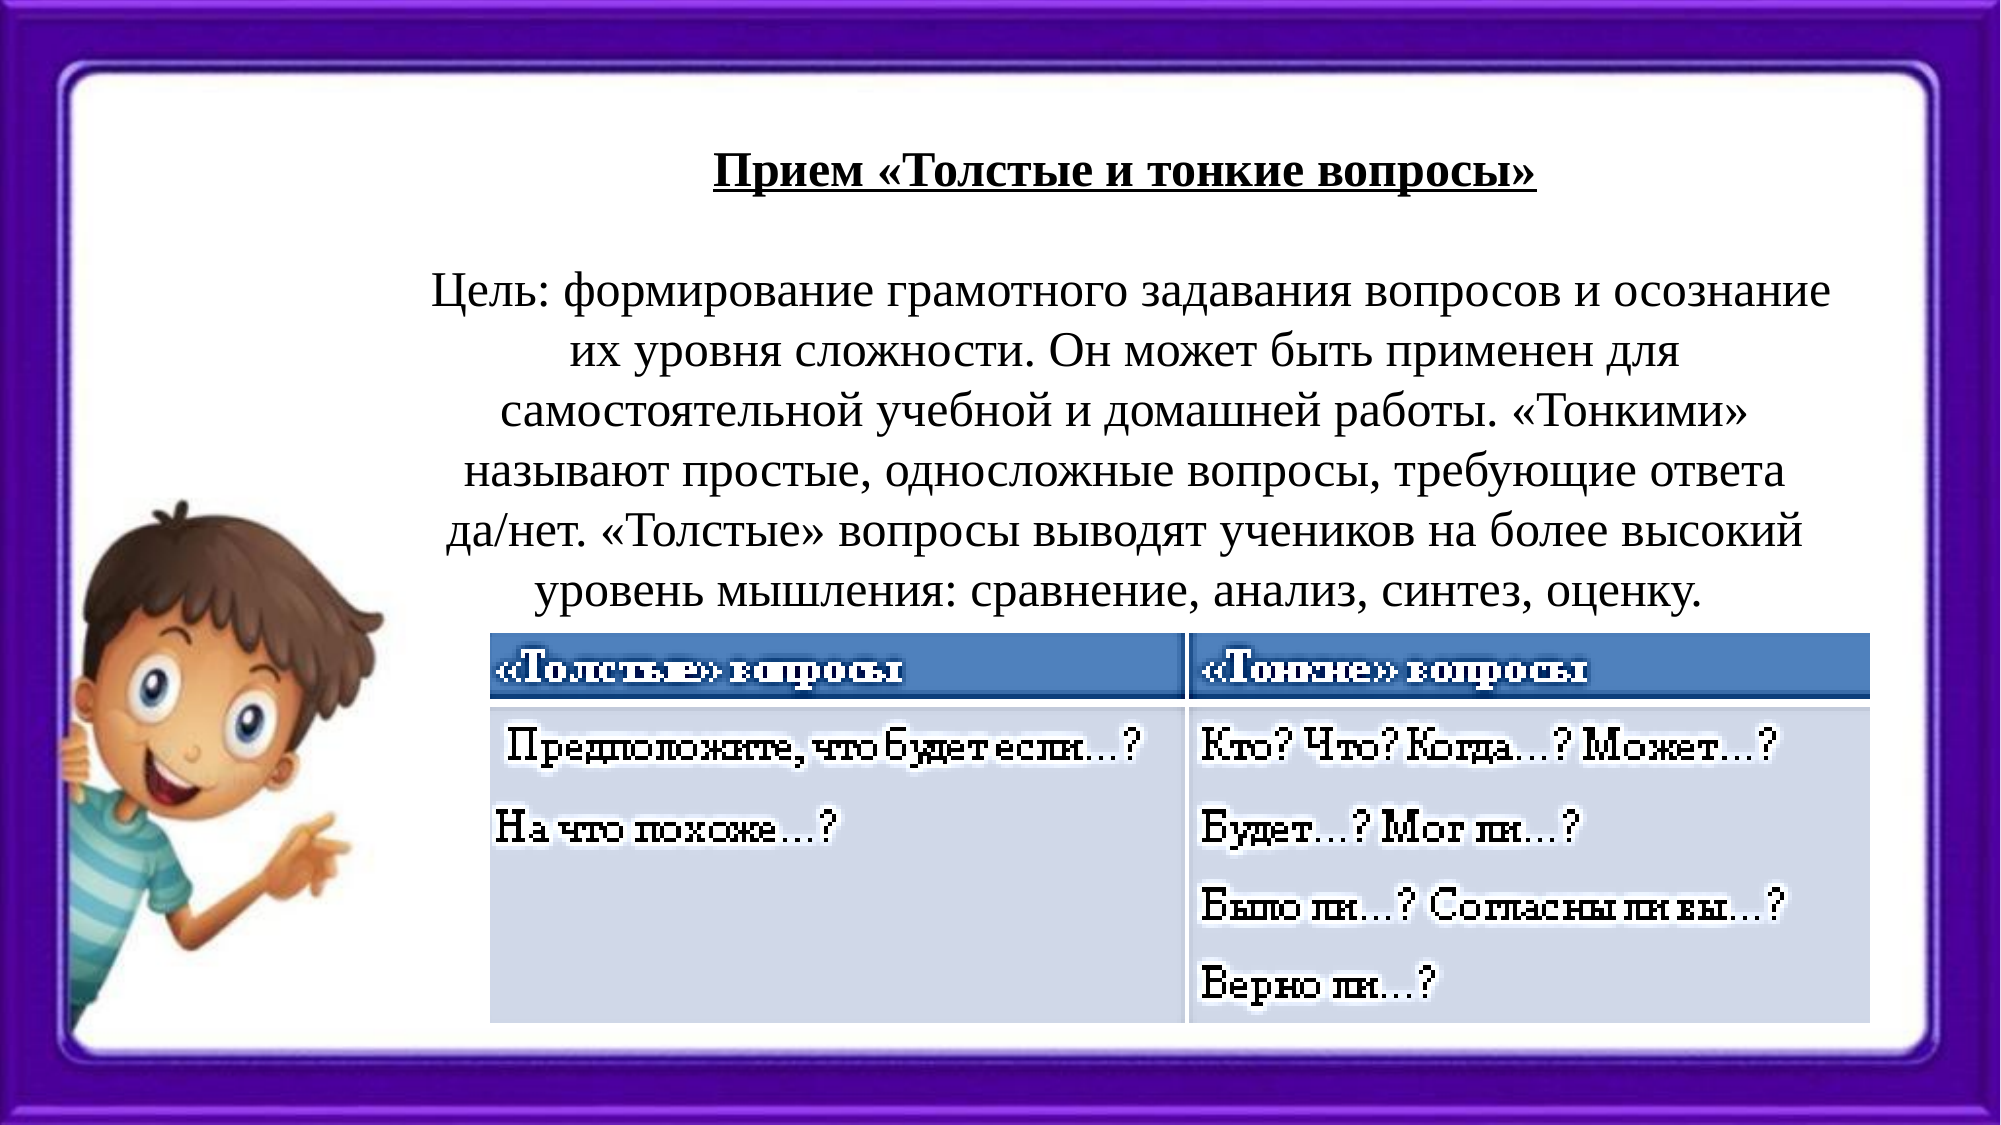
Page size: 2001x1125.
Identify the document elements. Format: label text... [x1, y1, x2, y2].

list Прием «Толстые и тонкие вопросы» Цель: формирование грамотного задавания вопросов и осознание их уровня сложности. Он может быть применен для самостоятельной учебной и домашней работы. «Тонкими» называют простые, односложные вопросы, требующие ответа да/нет. «Толстые» вопросы выводят учеников на более высокий уровень мышления: сравнение, анализ, синтез, оценку. [388, 128, 1862, 999]
picture [0, 0, 2001, 1125]
